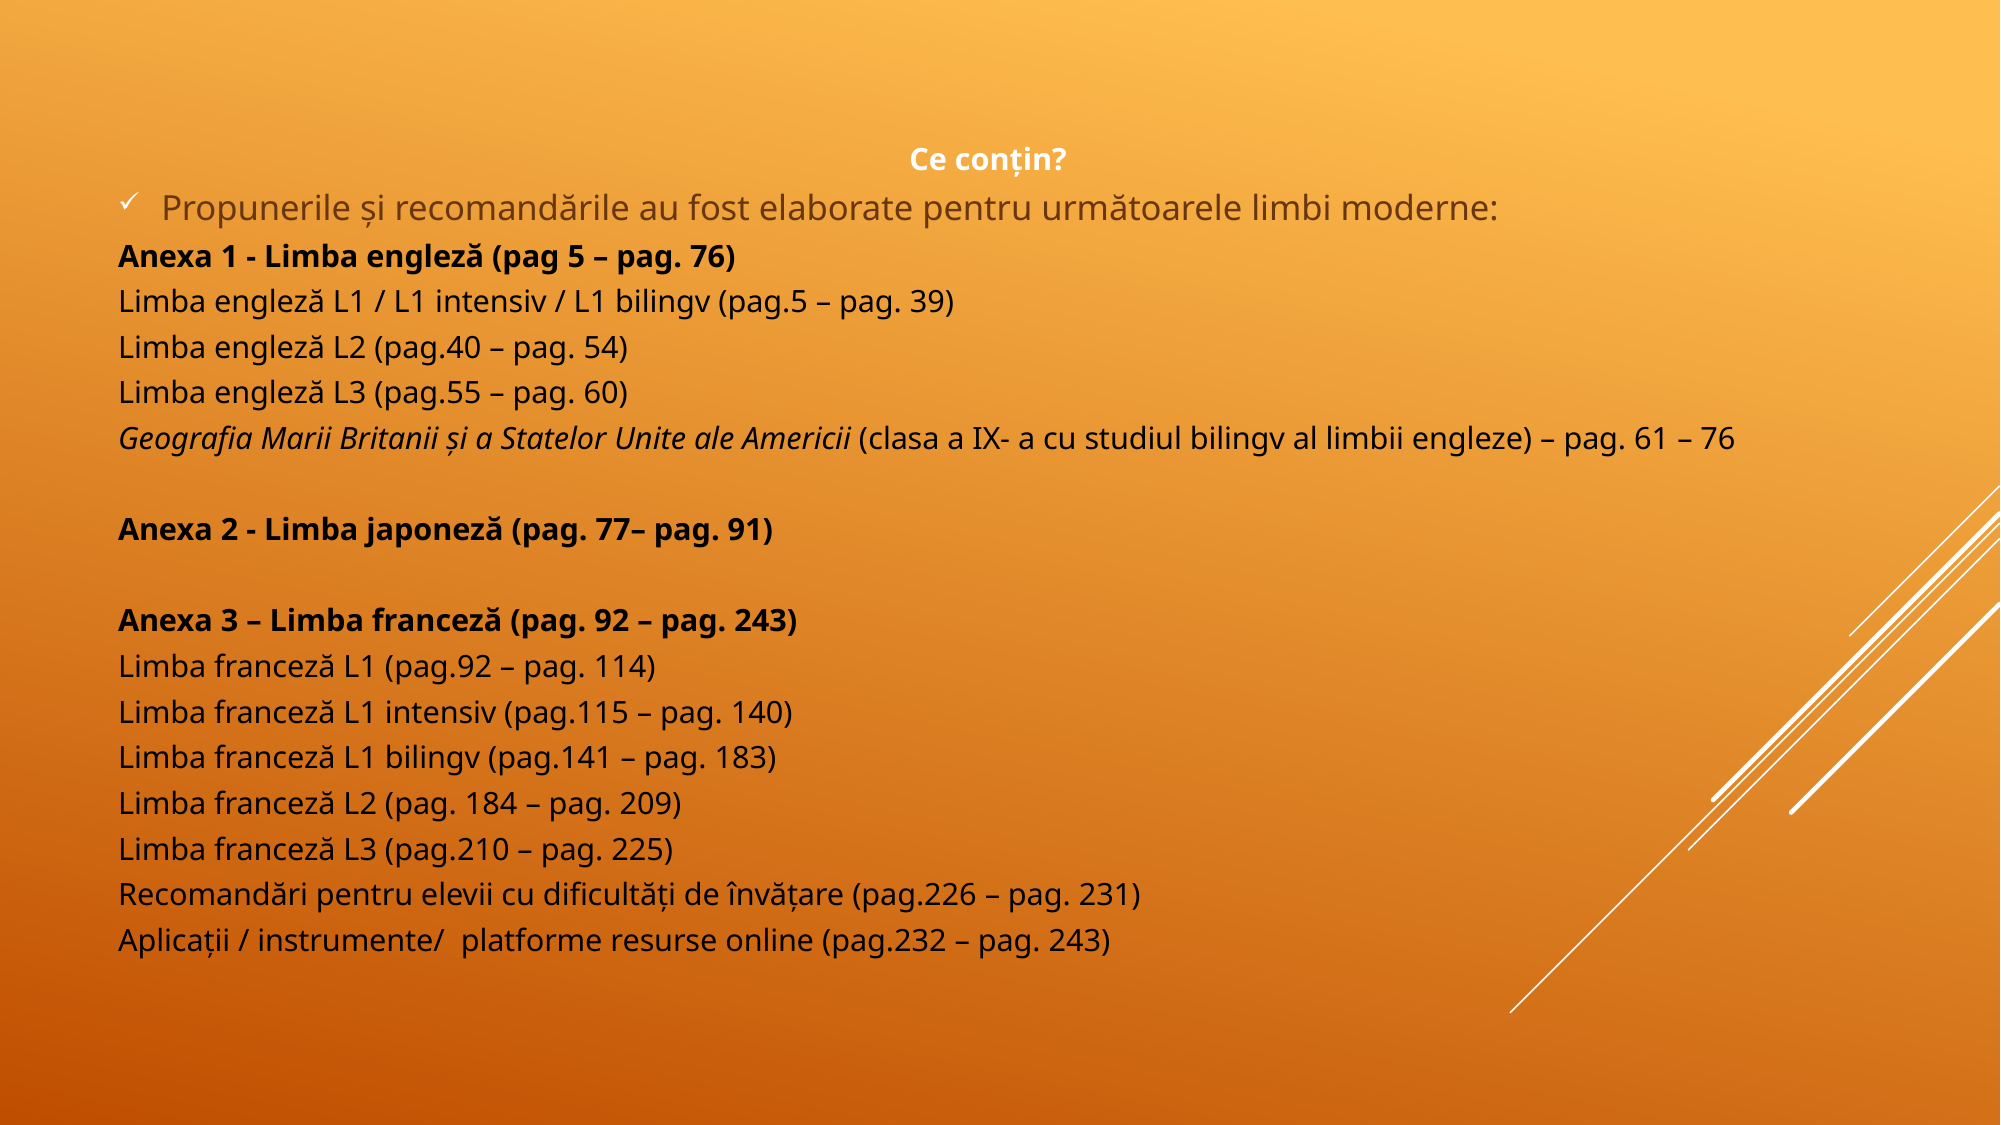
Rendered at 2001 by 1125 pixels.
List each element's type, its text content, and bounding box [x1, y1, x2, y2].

list Ce conțin? Propunerile și recomandările au fost elaborate pentru următoarele limbi moderne: Anexa 1 - Limba engleză (pag 5 – pag. 76) Limba engleză L1 / L1 intensiv / L1 bilingv (pag.5 – pag. 39) Limba engleză L2 (pag.40 – pag. 54) Limba engleză L3 (pag.55 – pag. 60) Geografia Marii Britanii și a Statelor Unite ale Americii (clasa a IX- a cu studiul bilingv al limbii engleze) – pag. 61 – 76 Anexa 2 - Limba japoneză (pag. 77– pag. 91) Anexa 3 – Limba franceză (pag. 92 – pag. 243) Limba franceză L1 (pag.92 – pag. 114) Limba franceză L1 intensiv (pag.115 – pag. 140) Limba franceză L1 bilingv (pag.141 – pag. 183) Limba franceză L2 (pag. 184 – pag. 209) Limba franceză L3 (pag.210 – pag. 225) Recomandări pentru elevii cu dificultăți de învățare (pag.226 – pag. 231) Aplicații / instrumente/ platforme resurse online (pag.232 – pag. 243) [103, 46, 1873, 1036]
